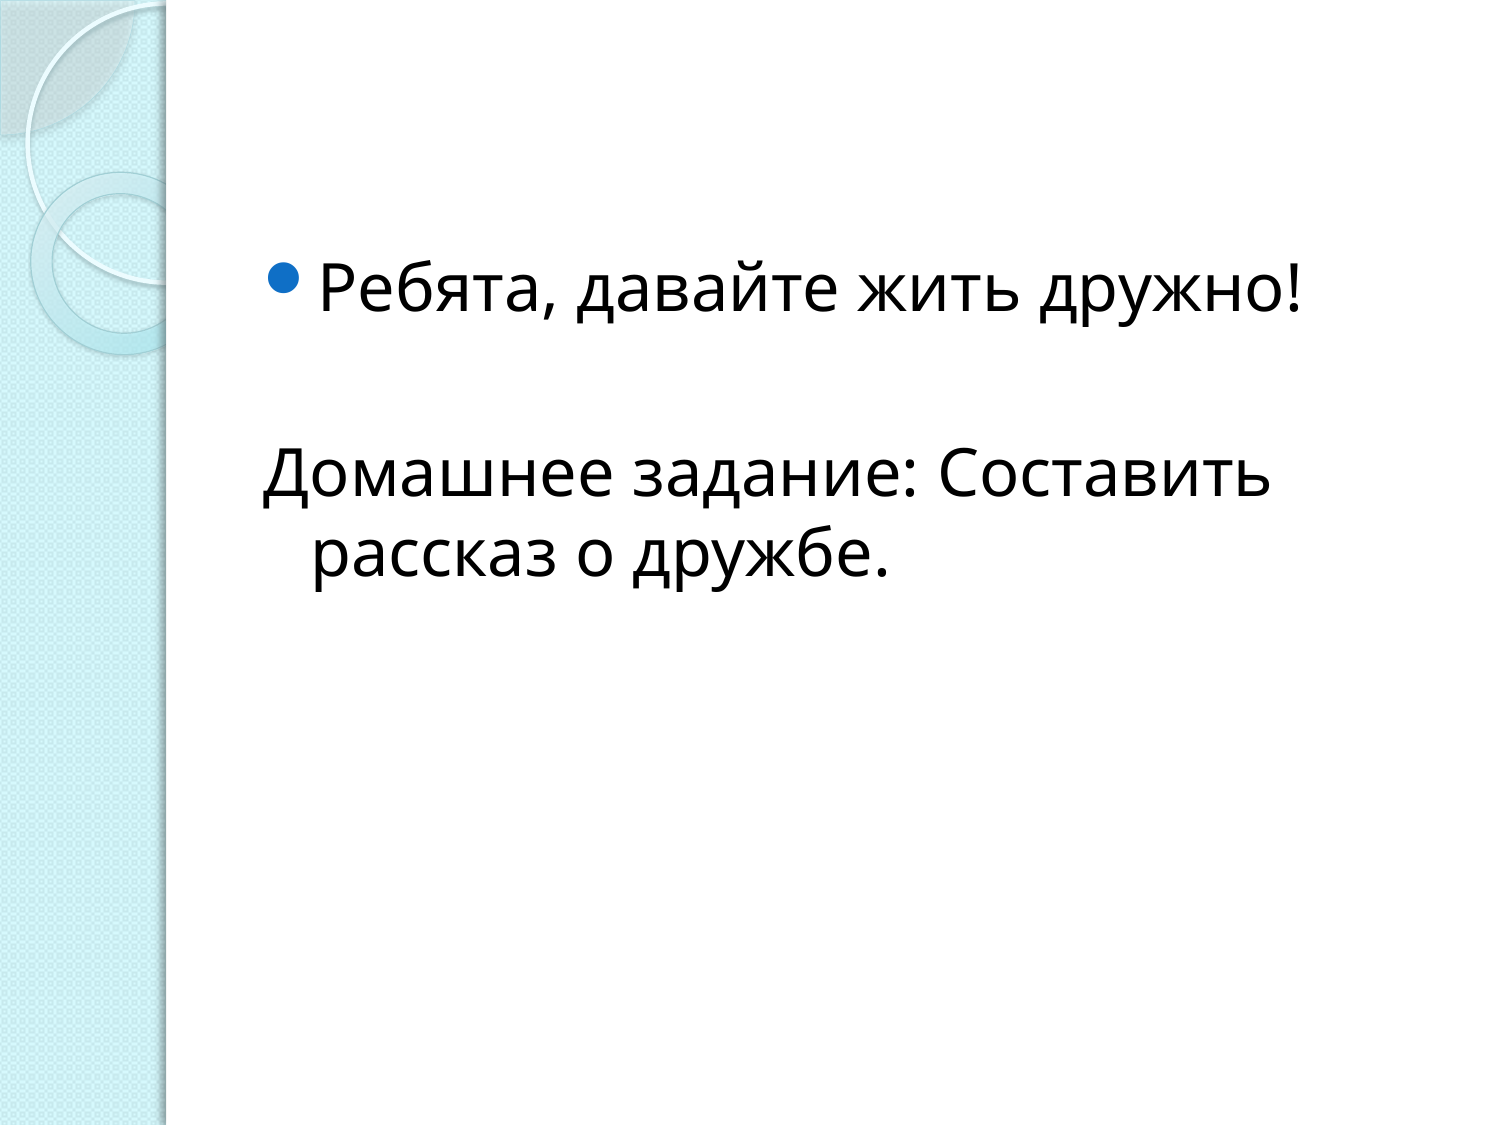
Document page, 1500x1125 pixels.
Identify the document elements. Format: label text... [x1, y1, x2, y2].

list Ребята, давайте жить дружно! Домашнее задание: Составить рассказ о дружбе. [235, 237, 1466, 1025]
